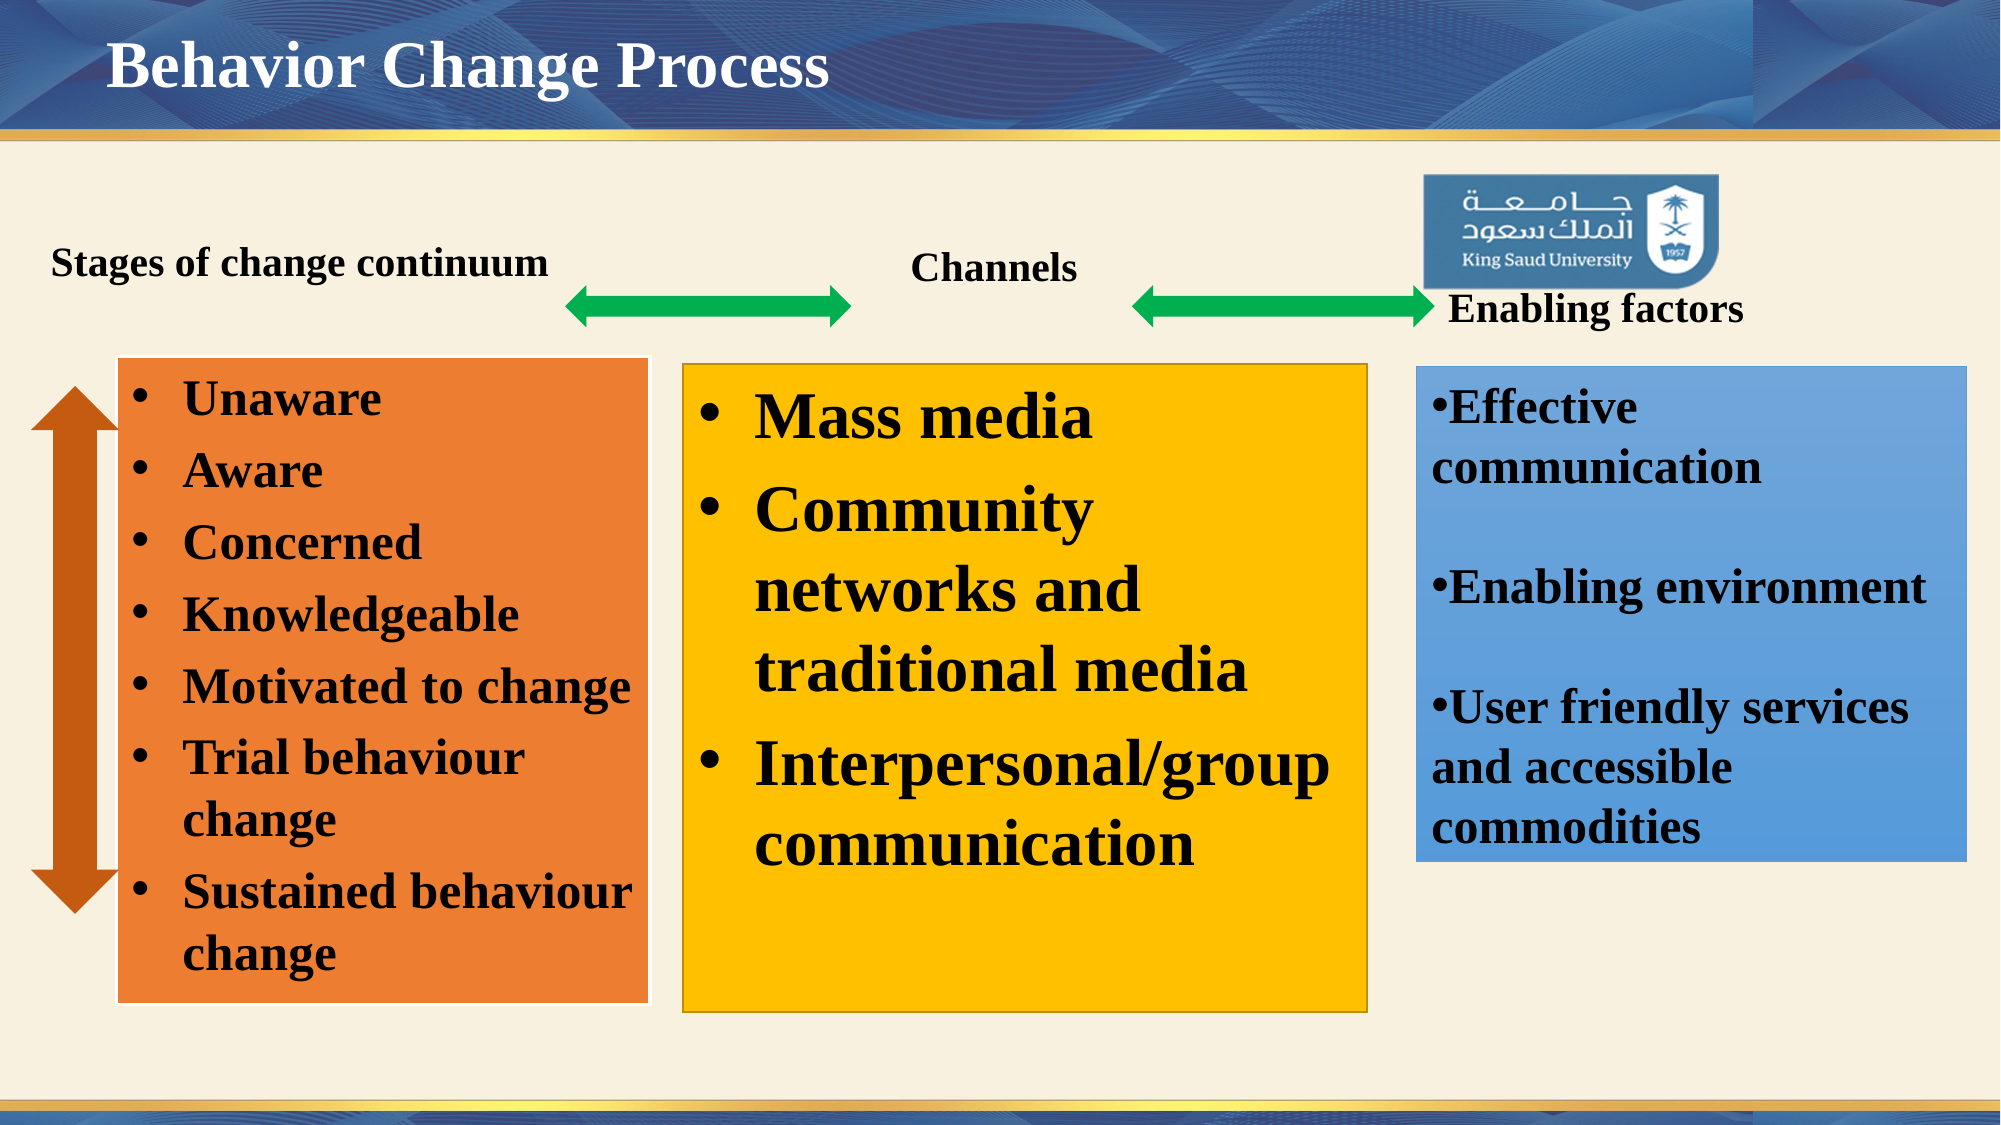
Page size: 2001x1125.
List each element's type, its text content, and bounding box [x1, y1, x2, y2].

picture [0, 0, 2001, 1125]
title Behavior Change Process [91, 0, 1816, 133]
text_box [33, 227, 1967, 1013]
